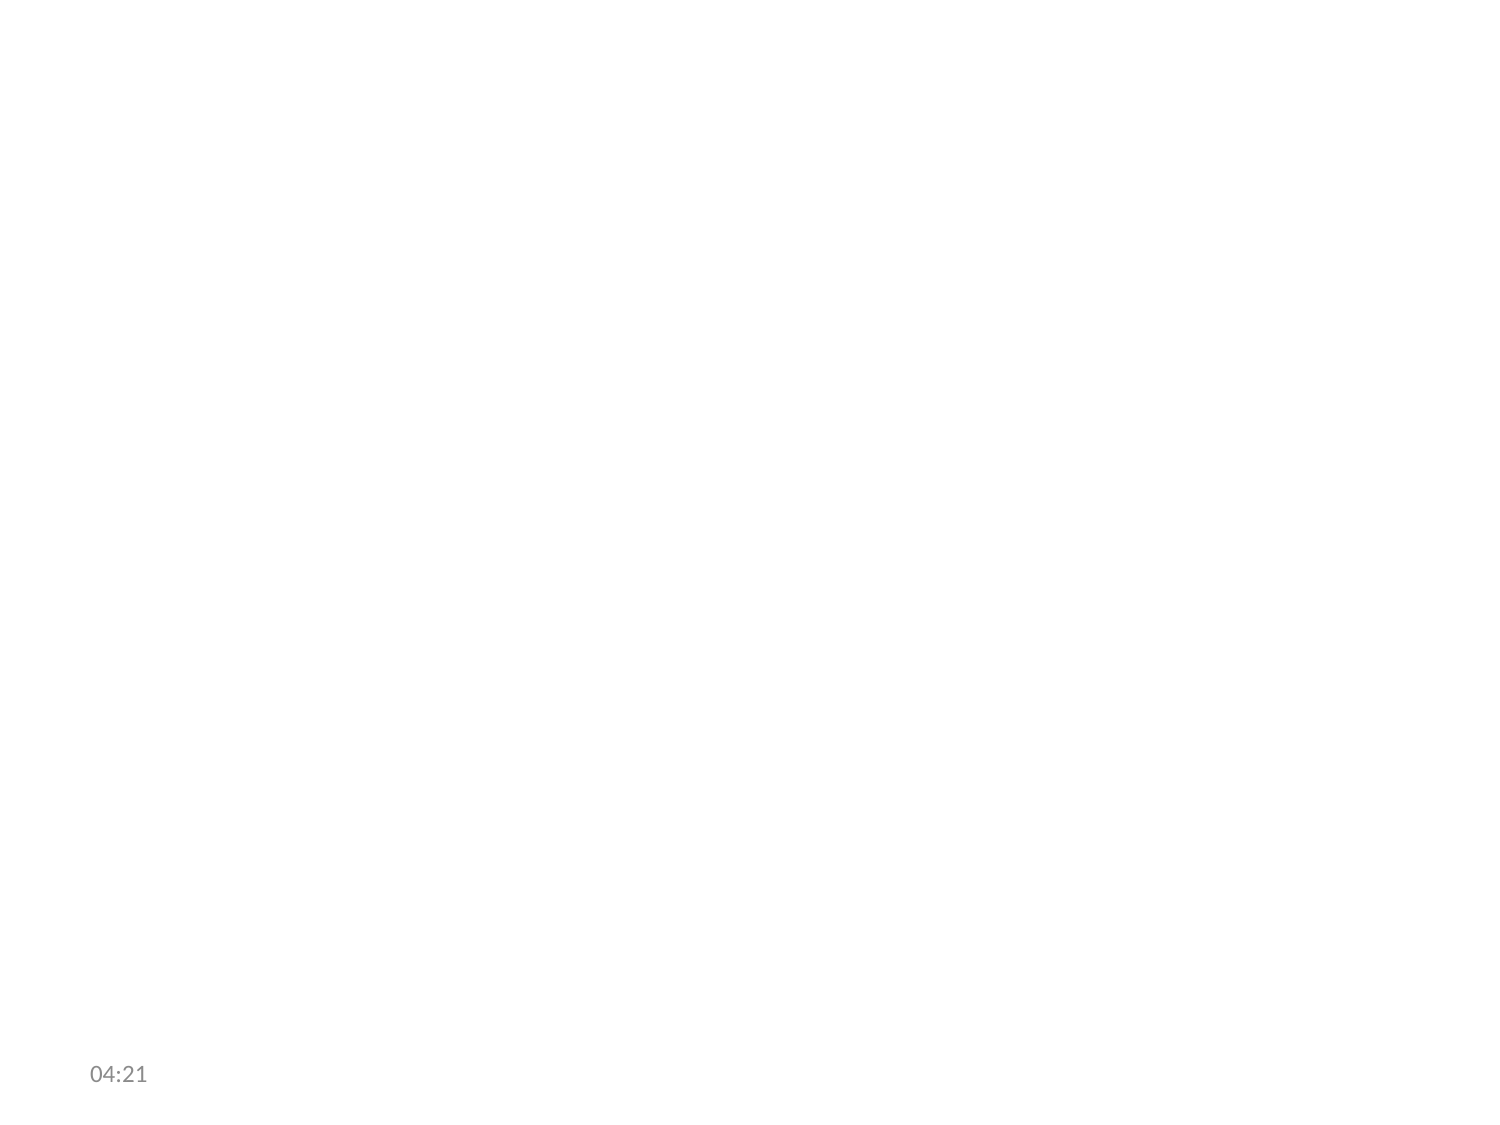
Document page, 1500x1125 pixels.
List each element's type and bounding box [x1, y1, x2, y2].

slide_number [75, 1042, 425, 1103]
